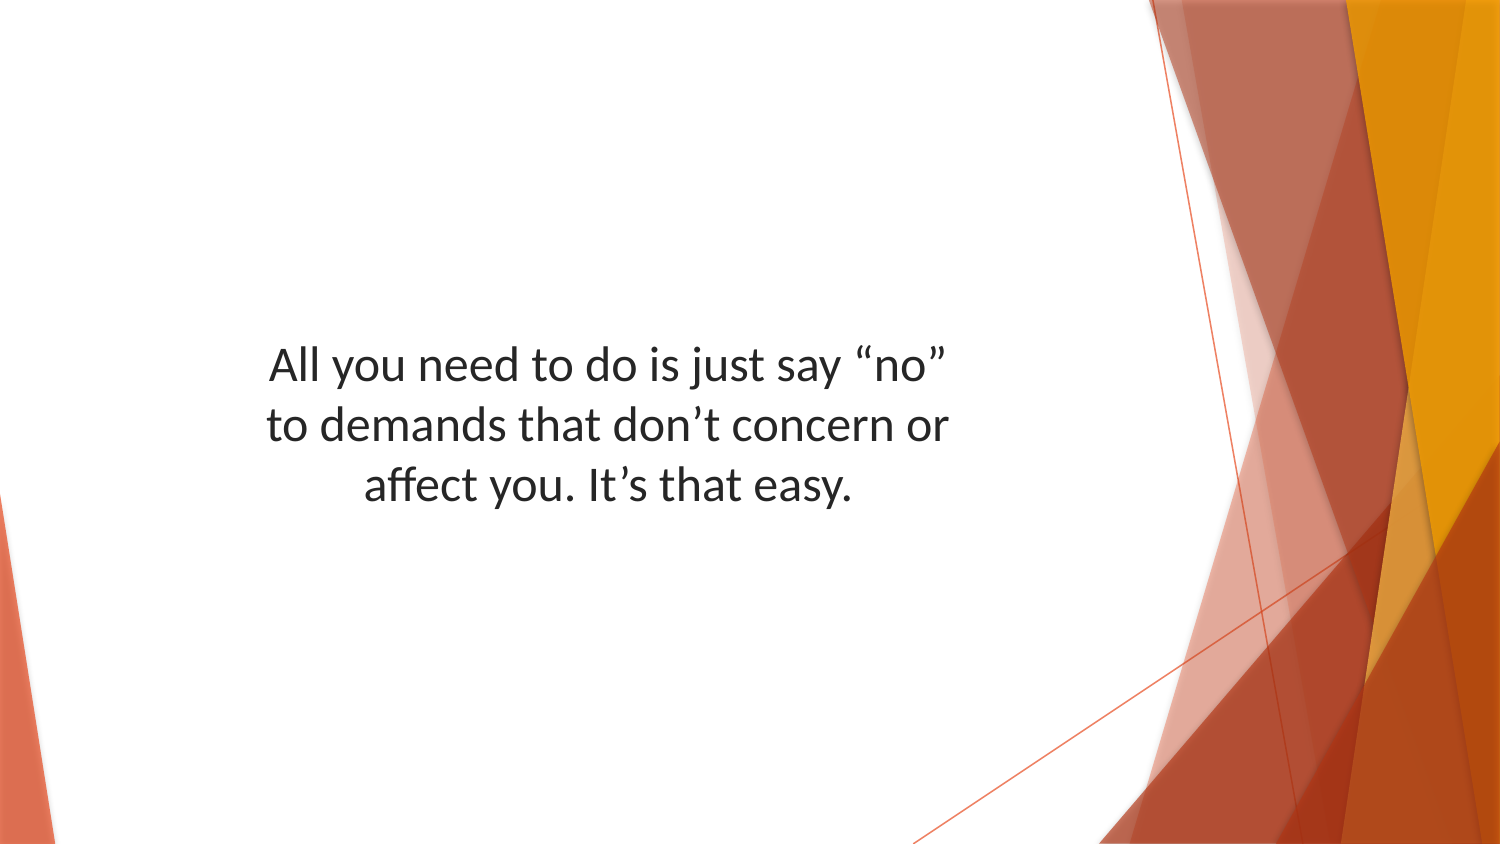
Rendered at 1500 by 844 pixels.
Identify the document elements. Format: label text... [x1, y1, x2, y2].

list All you need to do is just say “no” to demands that don’t concern or affect you. It’s that easy. [242, 114, 975, 729]
